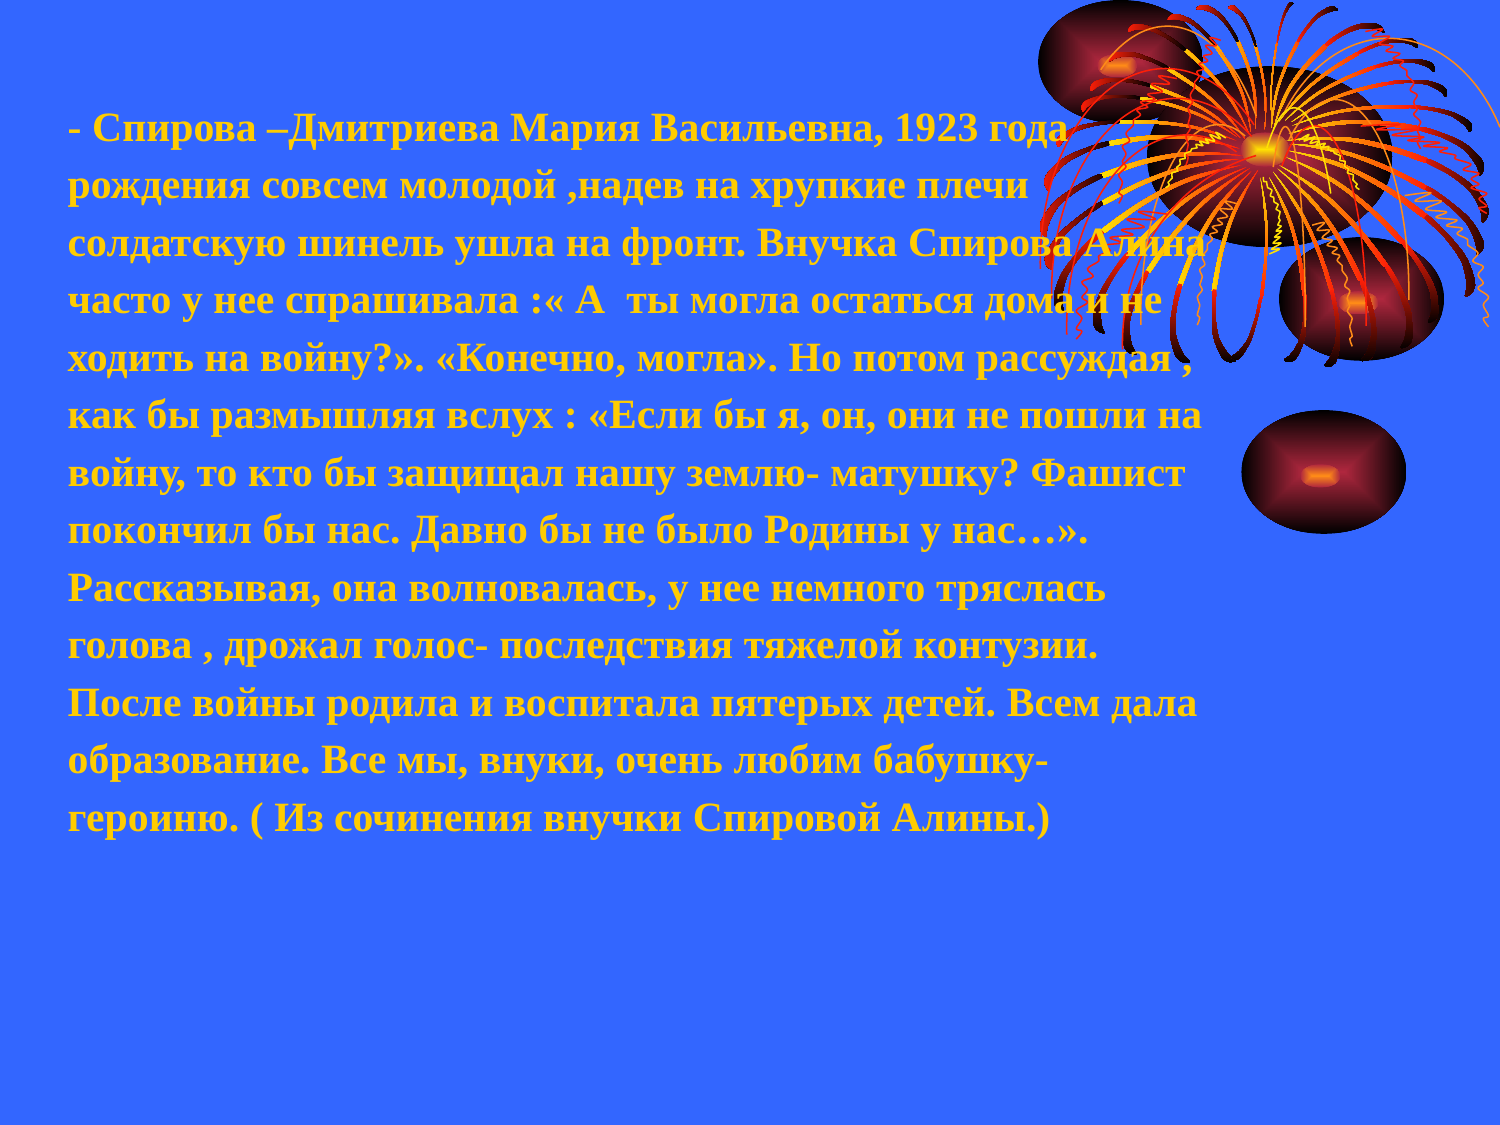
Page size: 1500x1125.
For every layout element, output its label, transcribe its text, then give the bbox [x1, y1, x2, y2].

text_box - Спирова –Дмитриева Мария Васильевна, 1923 года рождения совсем молодой ,надев на хрупкие плечи солдатскую шинель ушла на фронт. Внучка Спирова Алина часто у нее спрашивала :« А ты могла остаться дома и не ходить на войну?». «Конечно, могла». Но потом рассуждая , как бы размышляя вслух : «Если бы я, он, они не пошли на войну, то кто бы защищал нашу землю- матушку? Фашист покончил бы нас. Давно бы не было Родины у нас…». Рассказывая, она волновалась, у нее немного тряслась голова , дрожал голос- последствия тяжелой контузии. После войны родила и воспитала пятерых детей. Всем дала образование. Все мы, внуки, очень любим бабушку- героиню. ( Из сочинения внучки Спировой Алины.) [53, 84, 1235, 848]
